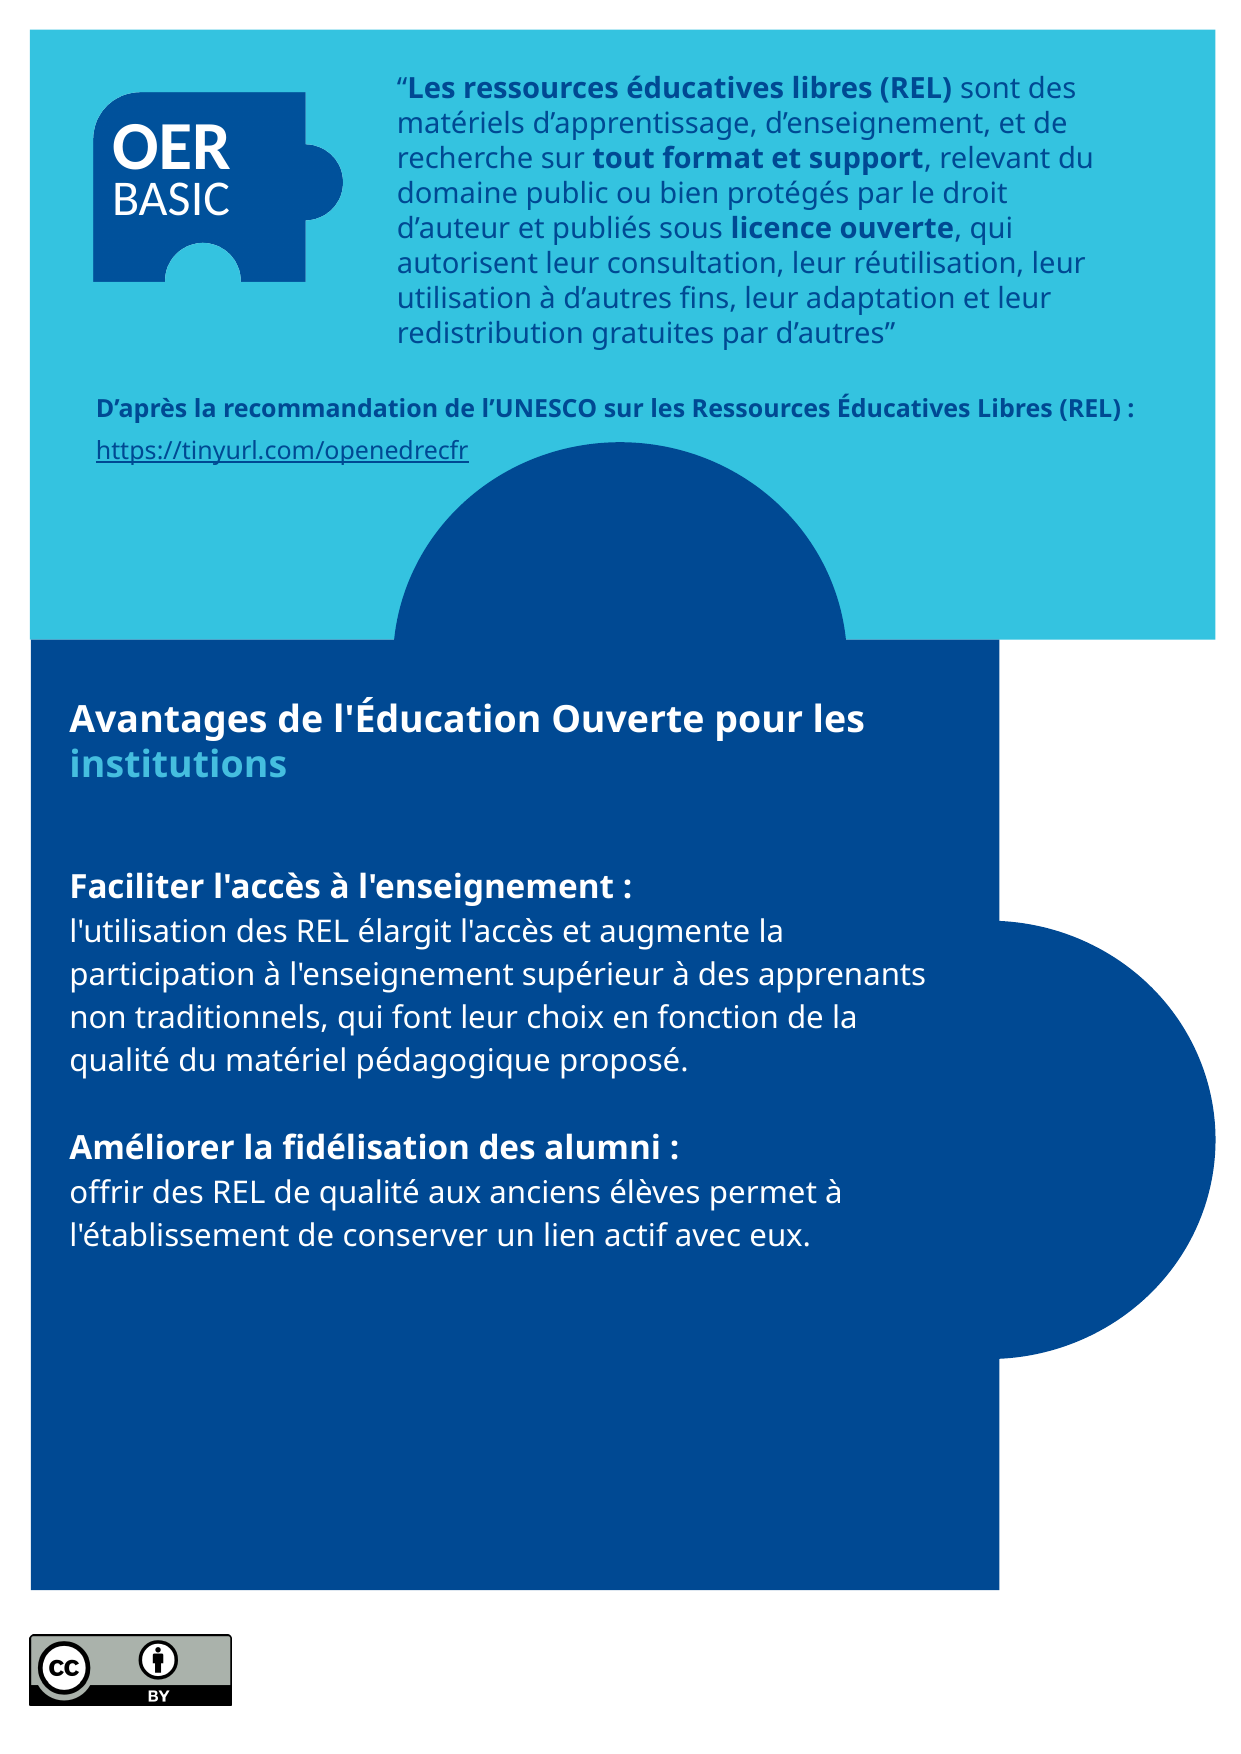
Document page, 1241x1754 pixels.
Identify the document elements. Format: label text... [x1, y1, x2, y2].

text_box D’après la recommandation de l’UNESCO sur les Ressources Éducatives Libres (REL) : https://tinyurl.com/openedrecfr [80, 390, 1241, 478]
text_box [976, 920, 1216, 1360]
text_box [30, 639, 1000, 1591]
text_box “Les ressources éducatives libres (REL) sont des matériels d’apprentissage, d’enseignement, et de recherche sur tout format et support, relevant du domaine public ou bien protégés par le droit d’auteur et publiés sous licence ouverte, qui autorisent leur consultation, leur réutilisation, leur utilisation à d’autres fins, leur adaptation et leur redistribution gratuites par d’autres” [381, 54, 1142, 365]
text_box Avantages de l'Éducation Ouverte pour les institutions Faciliter l'accès à l'enseignement : l'utilisation des REL élargit l'accès et augmente la participation à l'enseignement supérieur à des apprenants non traditionnels, qui font leur choix en fonction de la qualité du matériel pédagogique proposé. Améliorer la fidélisation des alumni : offrir des REL de qualité aux anciens élèves permet à l'établissement de conserver un lien actif avec eux. [54, 679, 976, 1590]
text_box [29, 29, 1216, 640]
text_box [393, 478, 848, 679]
picture [93, 92, 343, 282]
picture [29, 1634, 233, 1706]
